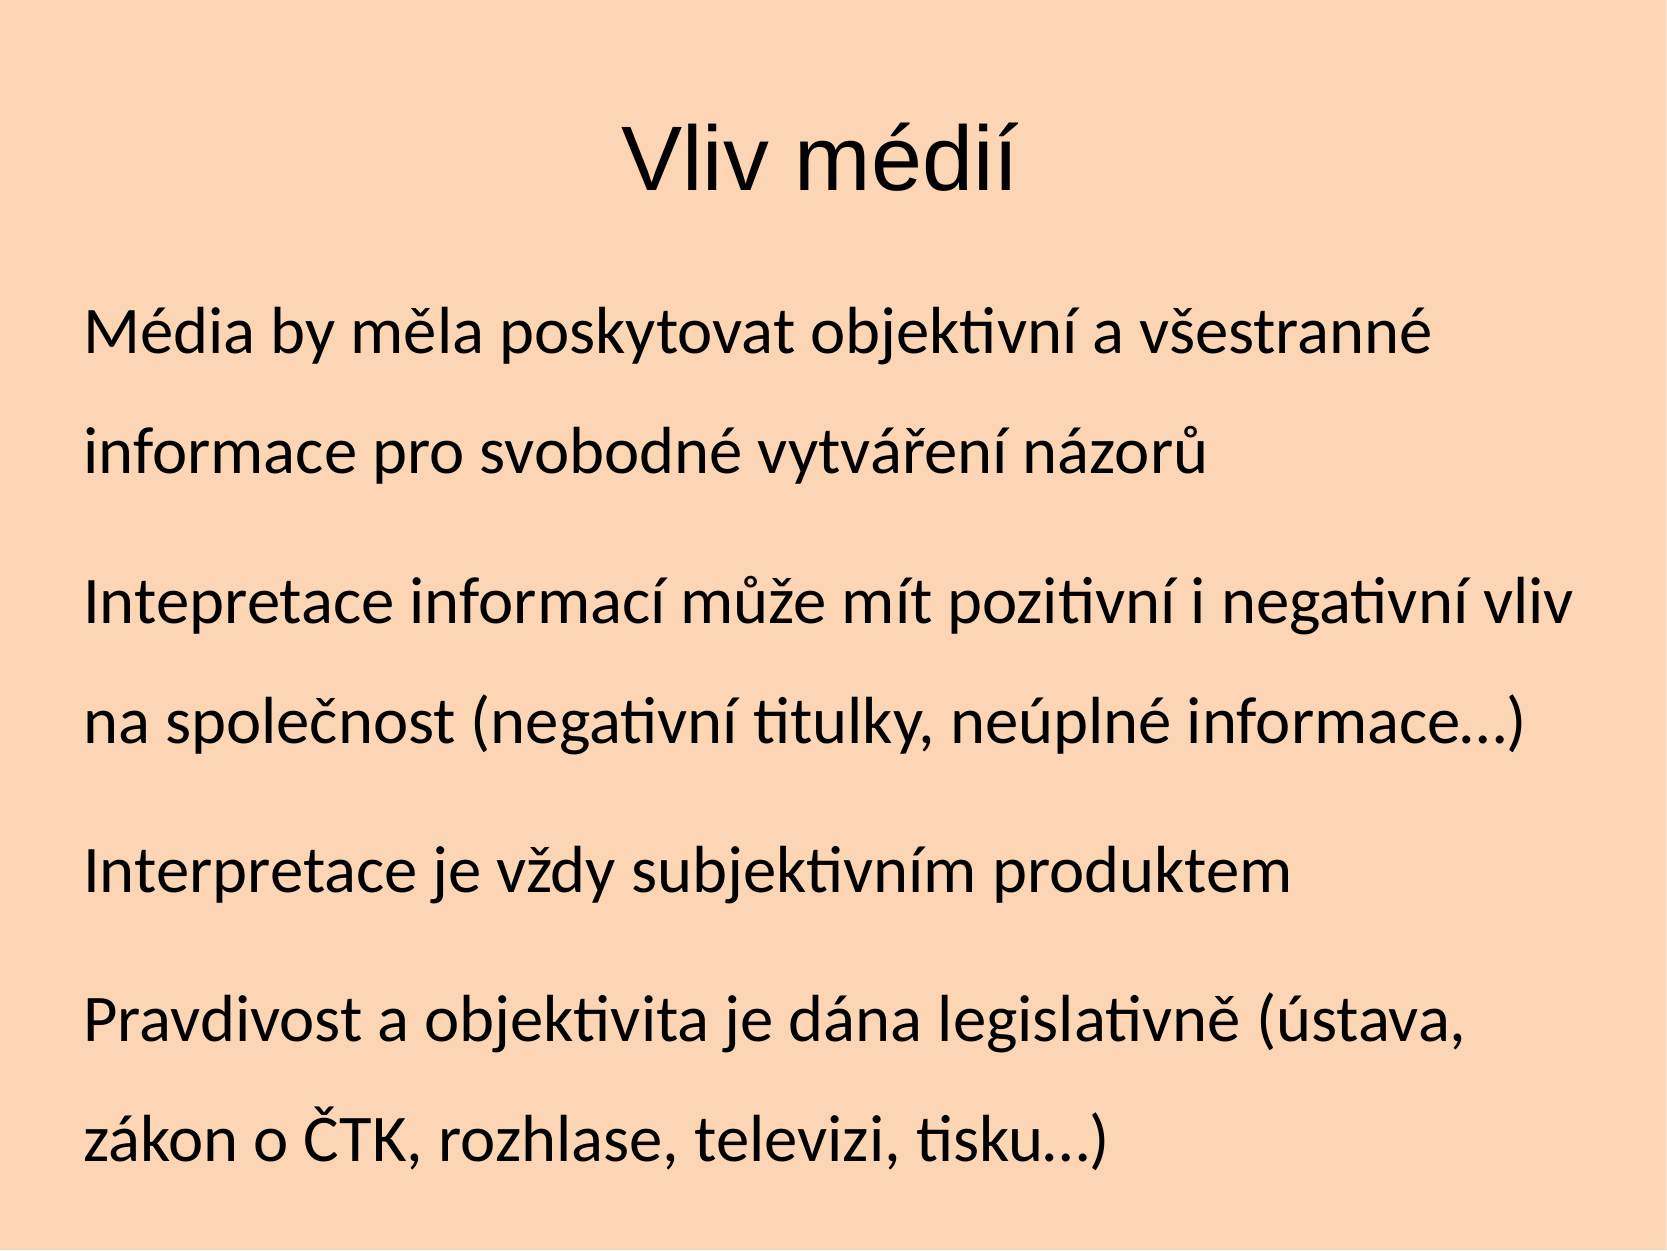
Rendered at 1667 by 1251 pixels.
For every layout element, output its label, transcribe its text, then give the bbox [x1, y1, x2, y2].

list Média by měla poskytovat objektivní a všestranné informace pro svobodné vytváření názorů Intepretace informací může mít pozitivní i negativní vliv na společnost (negativní titulky, neúplné informace…) Interpretace je vždy subjektivním produktem Pravdivost a objektivita je dána legislativně (ústava, zákon o ČTK, rozhlase, televizi, tisku…) [65, 247, 1596, 1192]
title Vliv médií [83, 49, 1584, 247]
